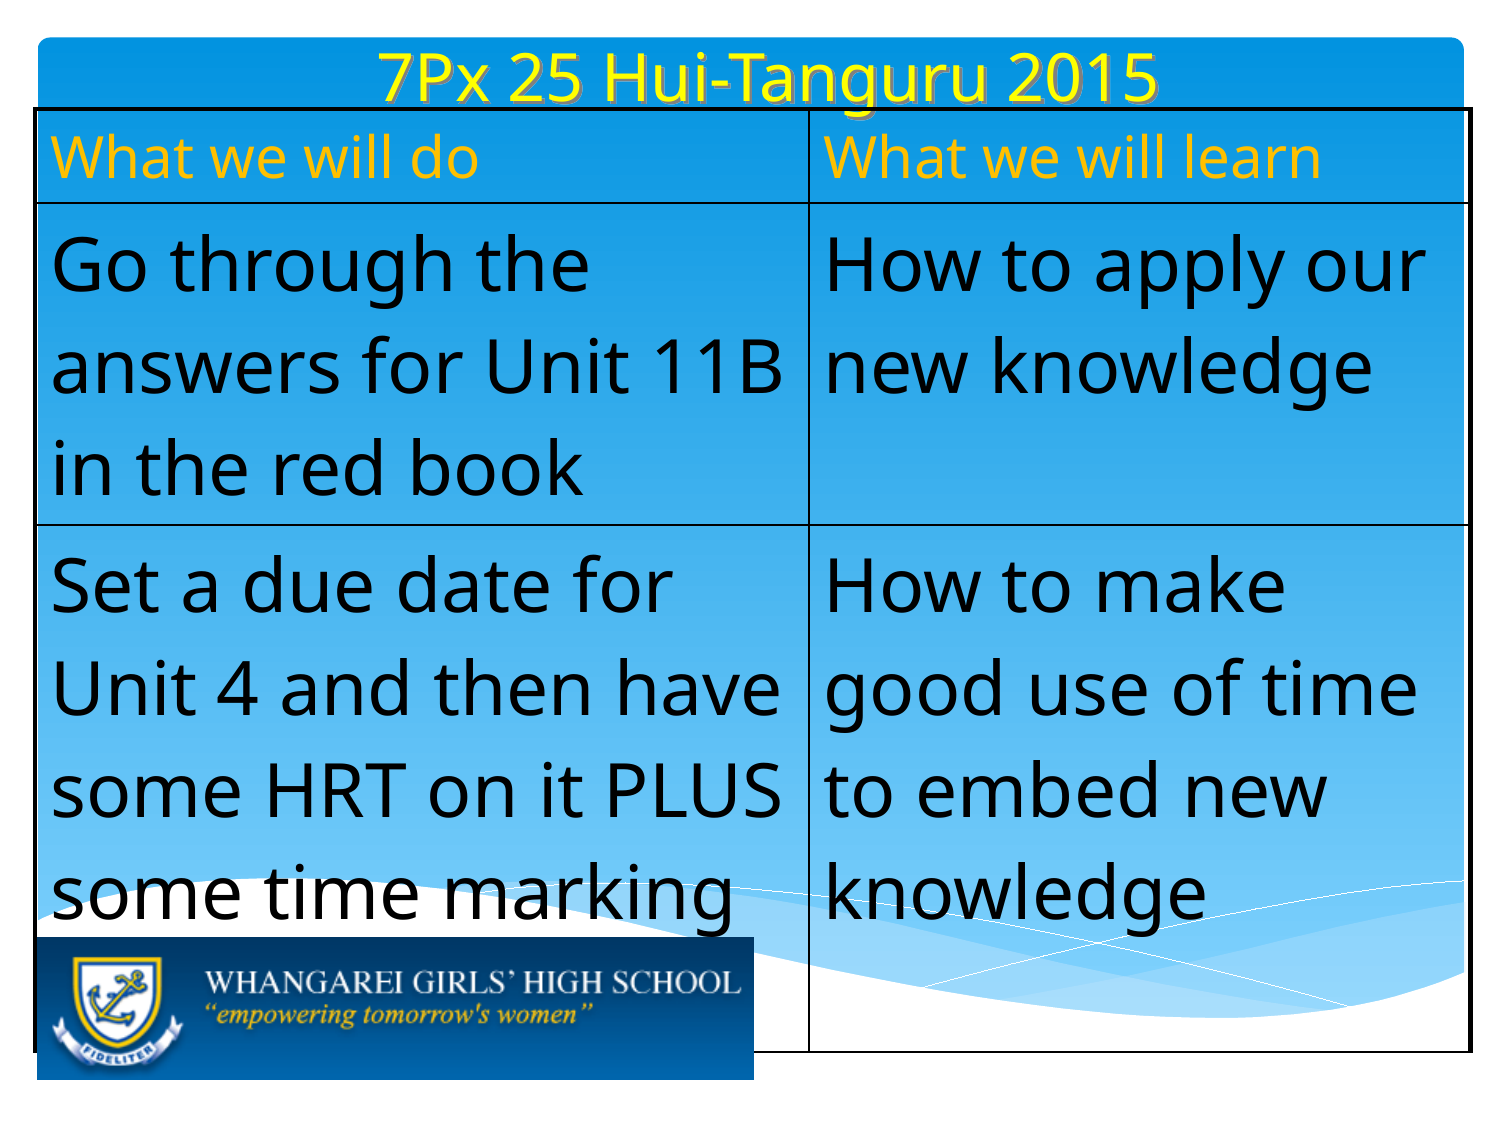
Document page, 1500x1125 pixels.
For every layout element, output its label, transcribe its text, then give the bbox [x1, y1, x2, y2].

table_header What we will learn [810, 111, 1468, 202]
text_box 7Px 25 Hui-Tanguru 2015 [162, 24, 1375, 107]
table_cell Set a due date for Unit 4 and then have some HRT on it PLUS some time marking Homework [37, 526, 808, 1051]
picture [37, 937, 754, 1080]
table_cell How to apply our new knowledge [810, 204, 1468, 524]
table_cell How to make good use of time to embed new knowledge [810, 526, 1468, 1051]
table_cell Go through the answers for Unit 11B in the red book [37, 204, 808, 524]
table_header What we will do [37, 111, 808, 202]
